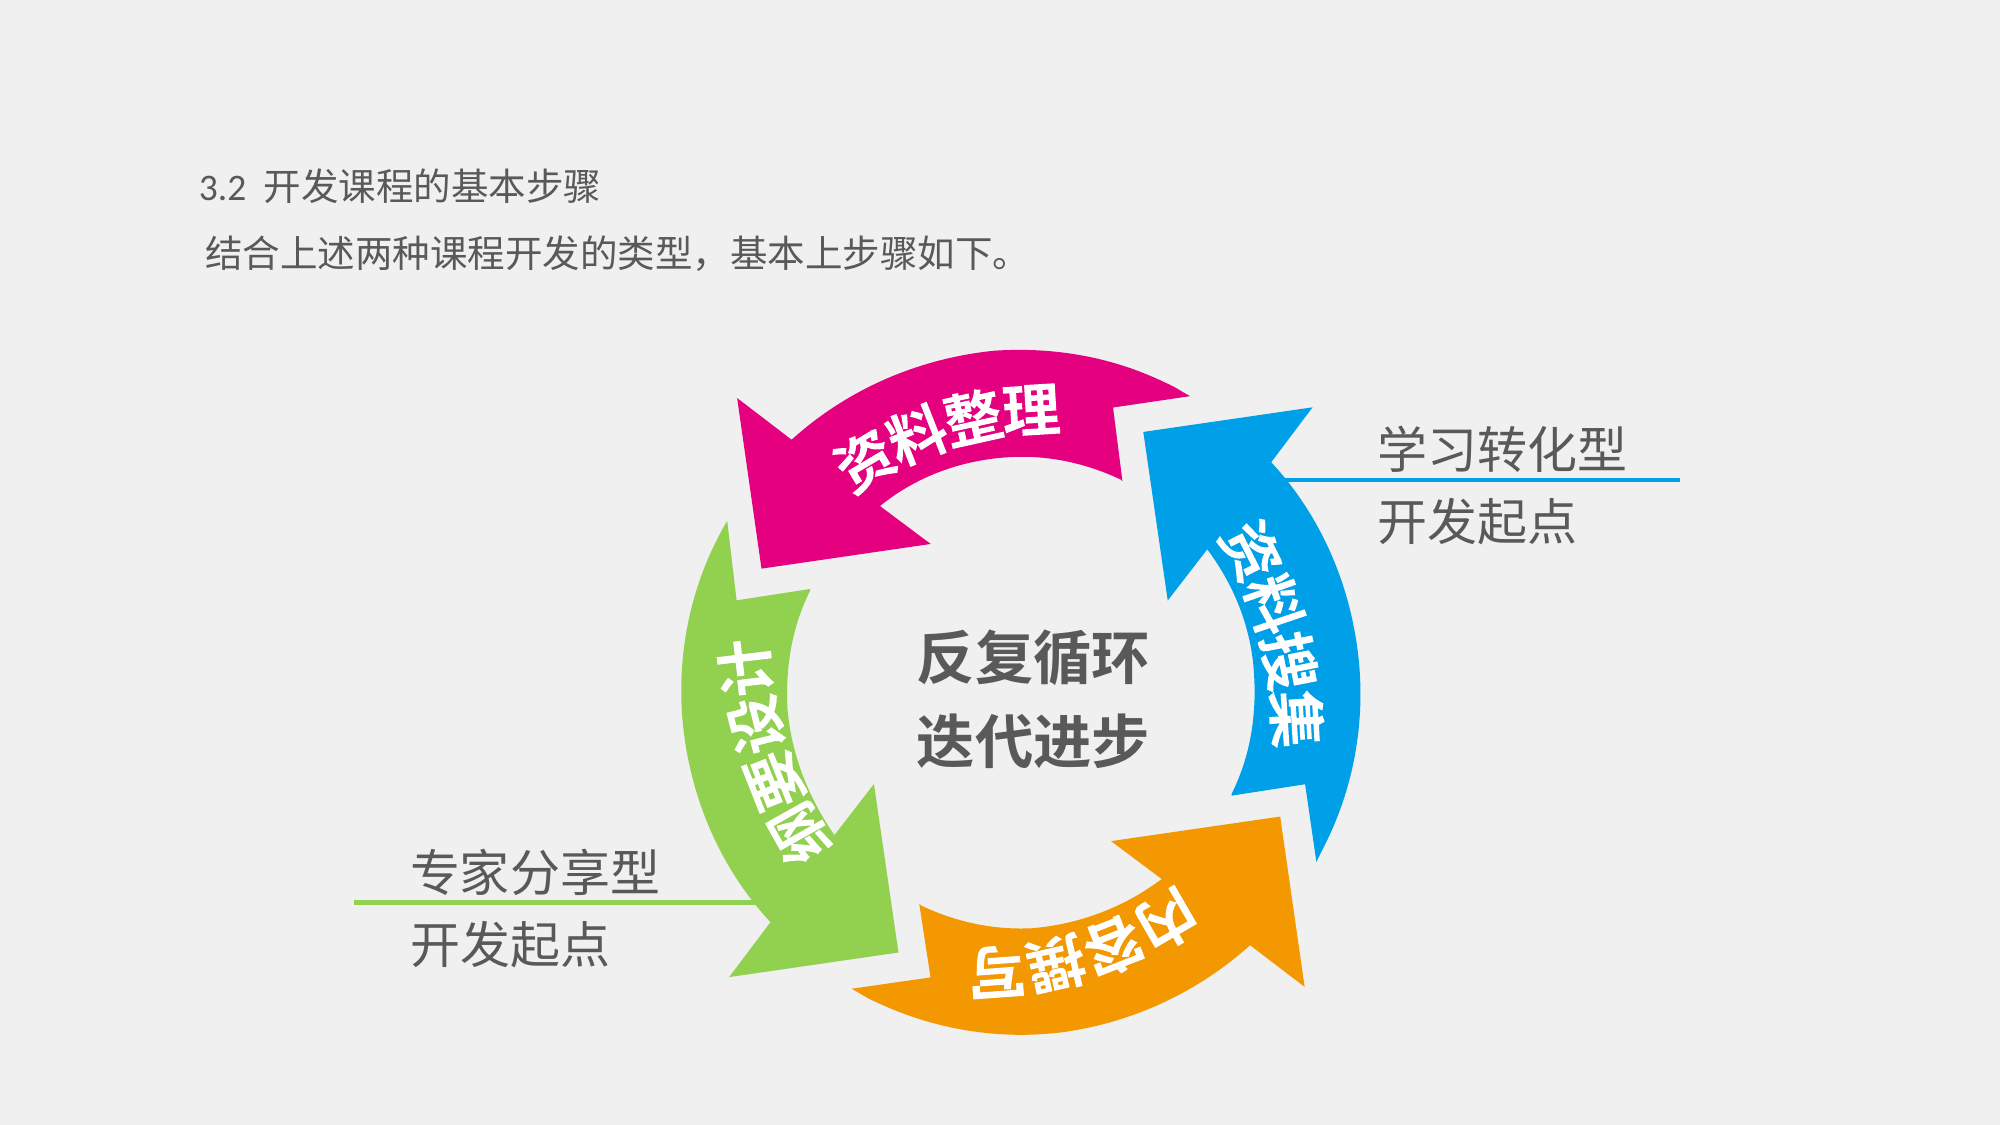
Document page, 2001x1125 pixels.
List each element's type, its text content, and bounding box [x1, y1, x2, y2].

text_box 3.2 开发课程的基本步骤 [184, 155, 617, 216]
text_box 学习转化型 开发起点 [1364, 481, 1643, 559]
text_box 专家分享型 开发起点 [395, 903, 675, 981]
text_box 学习转化型 开发起点 [1364, 399, 1643, 479]
text_box 结合上述两种课程开发的类型，基本上步骤如下。 [190, 222, 1046, 283]
text_box 专家分享型 开发起点 [395, 821, 675, 902]
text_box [678, 346, 1364, 1040]
